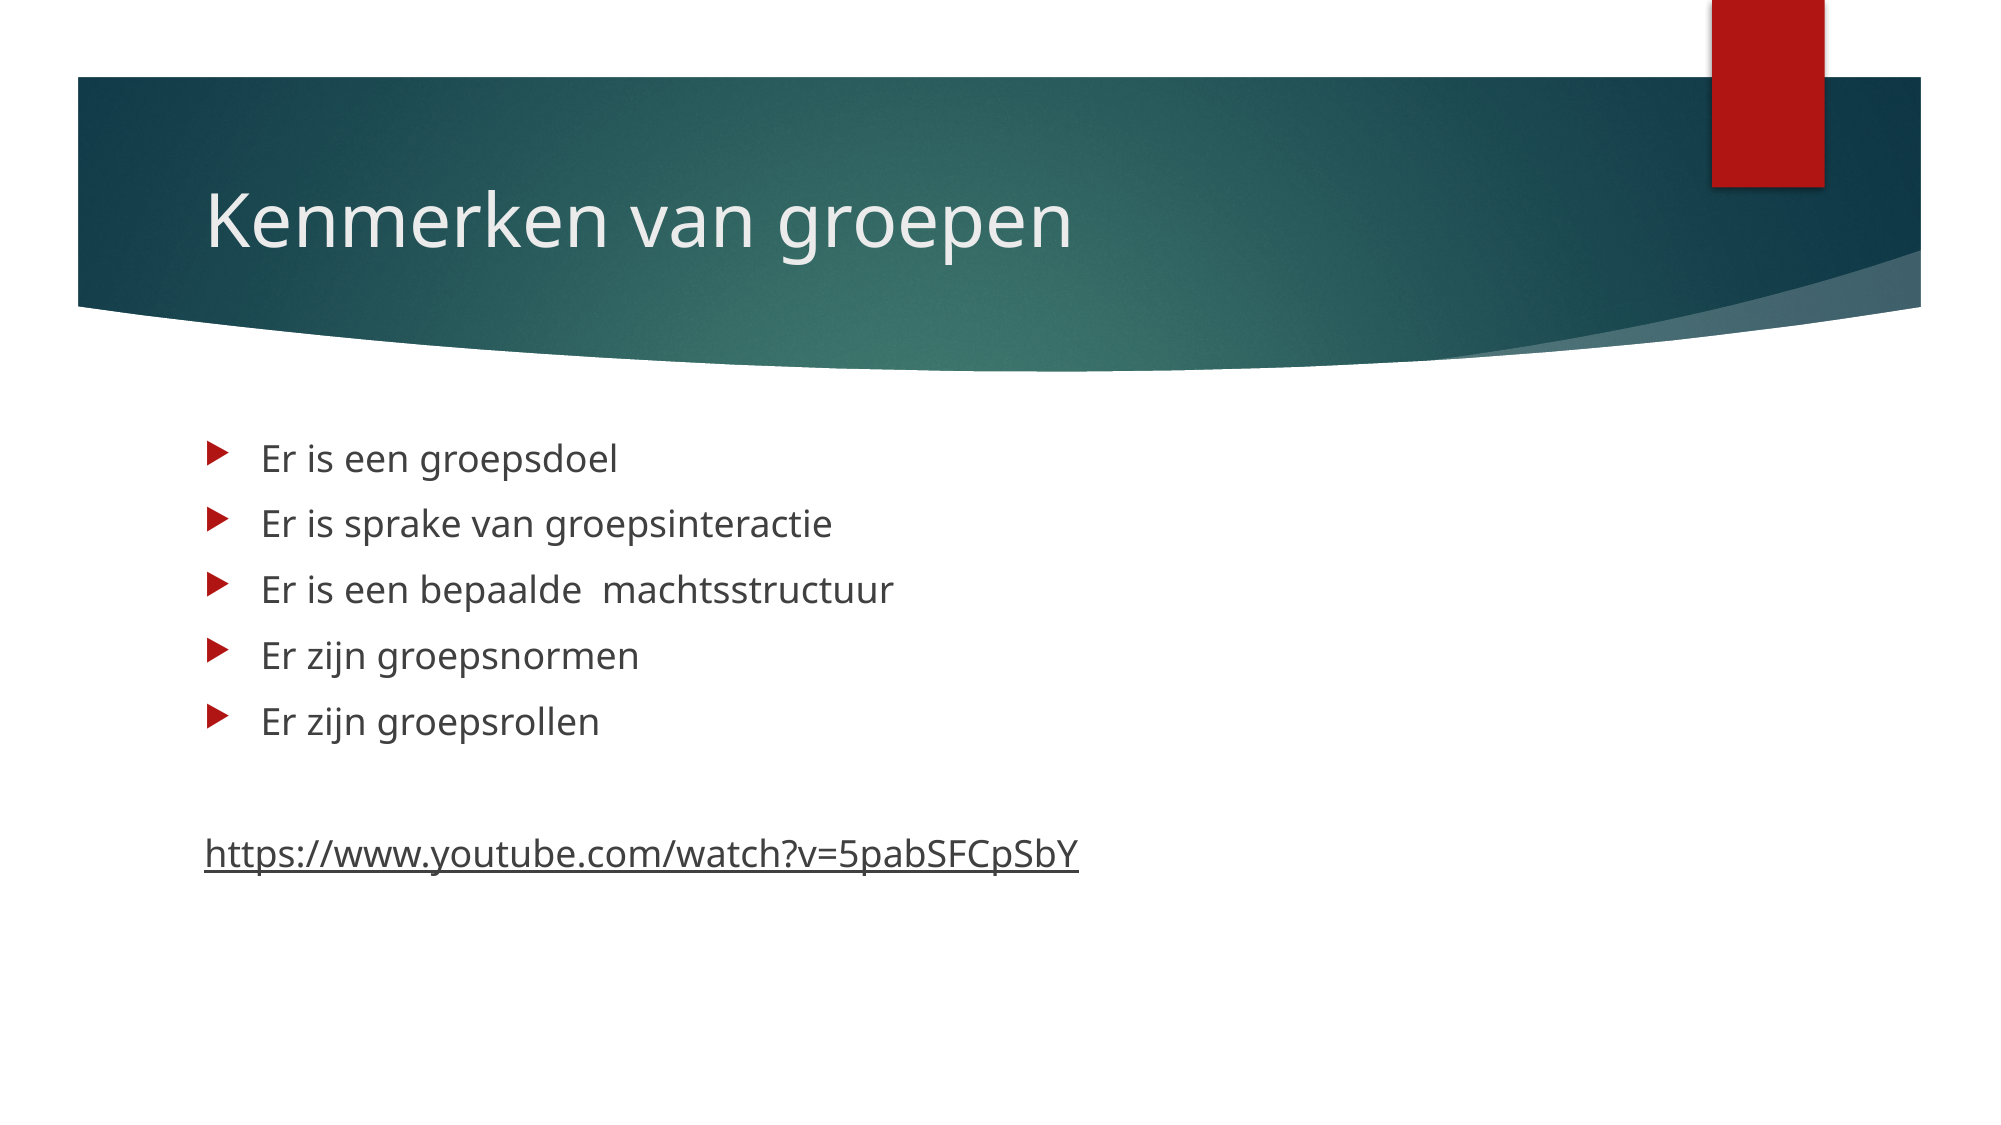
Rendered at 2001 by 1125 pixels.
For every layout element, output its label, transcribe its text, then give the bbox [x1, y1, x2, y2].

title Kenmerken van groepen [189, 159, 1638, 276]
list Er is een groepsdoel Er is sprake van groepsinteractie Er is een bepaalde machtsstructuur Er zijn groepsnormen Er zijn groepsrollen https://www.youtube.com/watch?v=5pabSFCpSbY [189, 427, 1638, 988]
